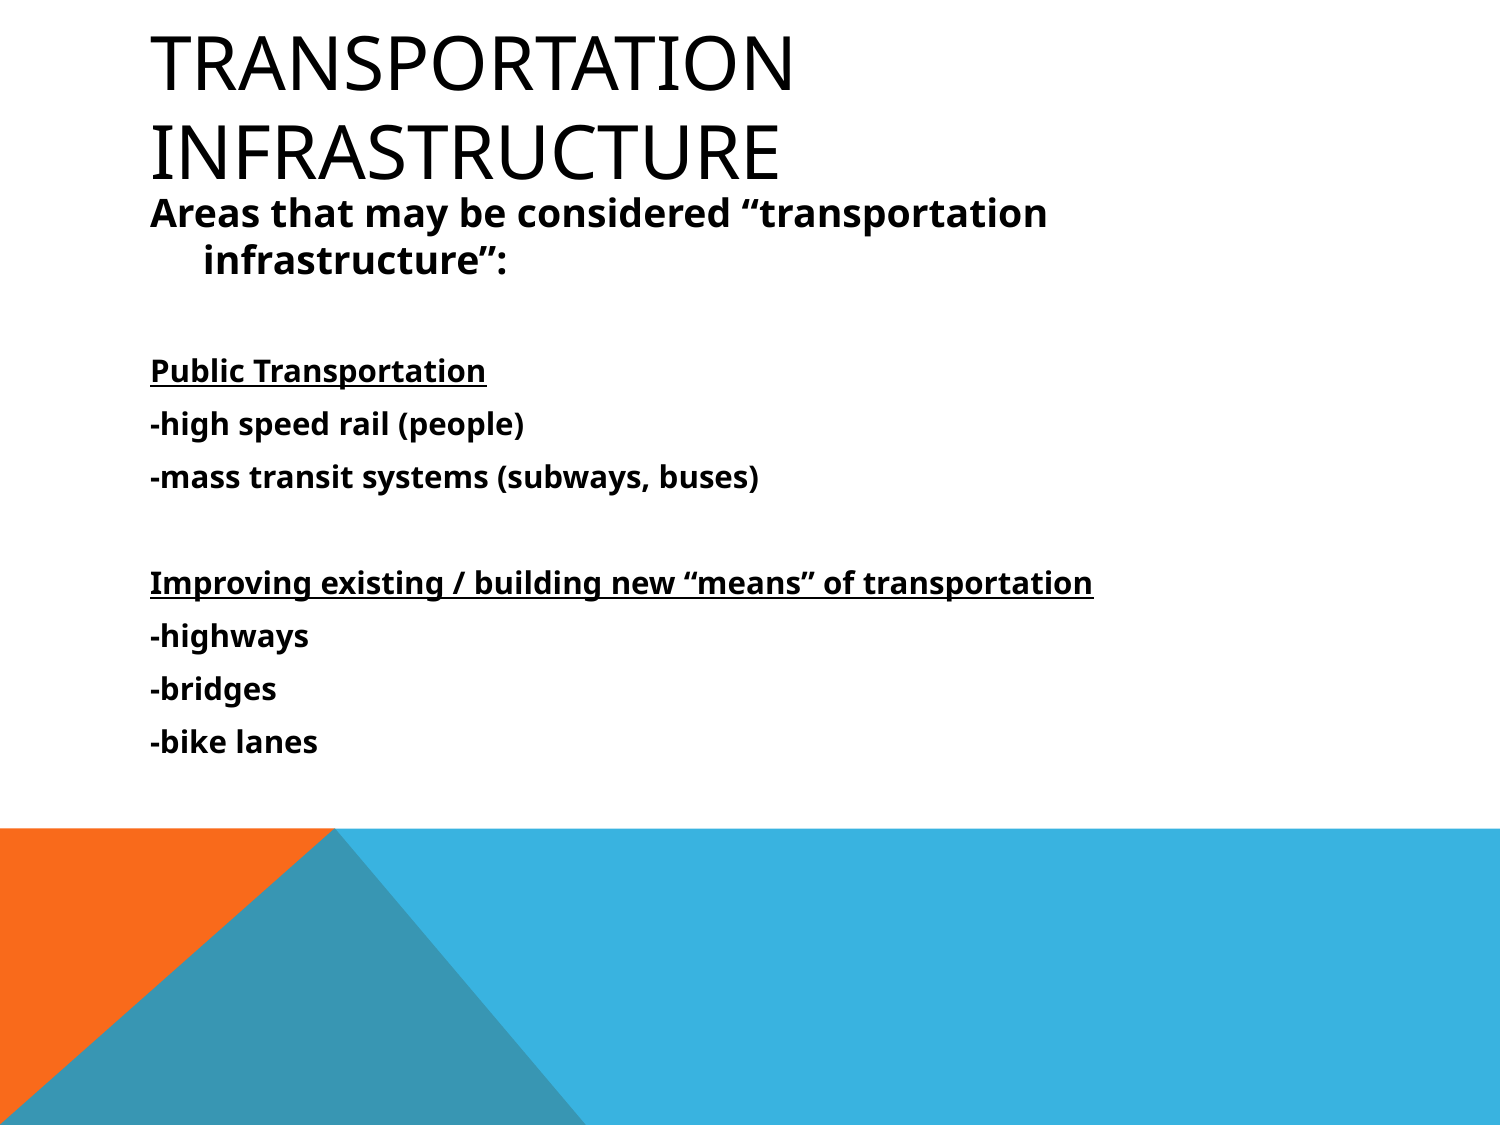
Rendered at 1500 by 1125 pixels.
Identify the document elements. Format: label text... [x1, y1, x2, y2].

title Transportation Infrastructure [135, 60, 1369, 150]
list Areas that may be considered “transportation infrastructure”: Public Transportation -high speed rail (people) -mass transit systems (subways, buses) Improving existing / building new “means” of transportation -highways -bridges -bike lanes [135, 180, 1369, 768]
